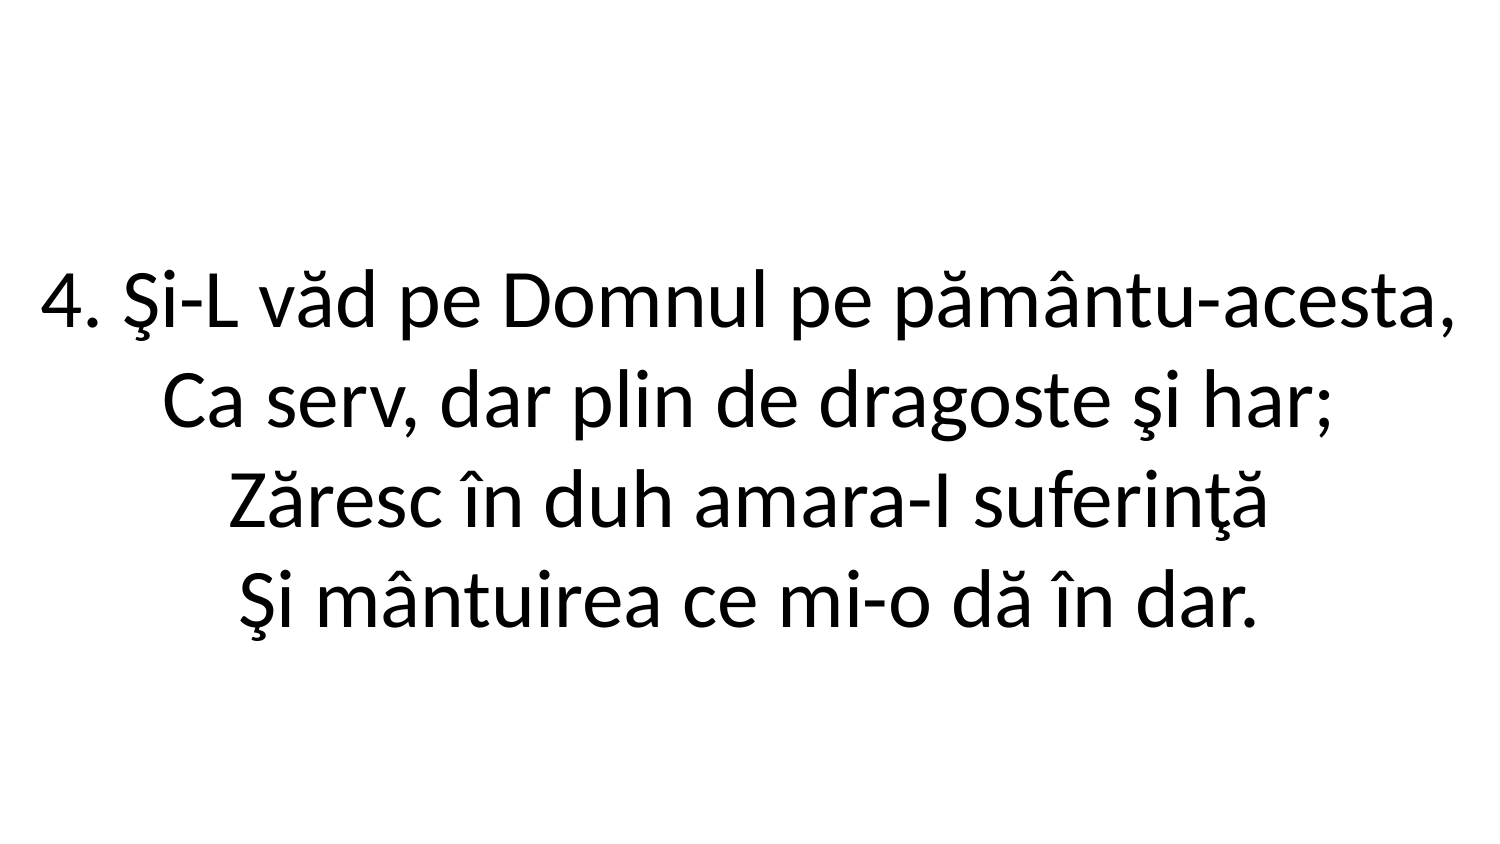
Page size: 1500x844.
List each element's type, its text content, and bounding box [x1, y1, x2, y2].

text_box 4. Şi-L văd pe Domnul pe pământu-acesta, Ca serv, dar plin de dragoste şi har; Zăresc în duh amara-I suferinţă Şi mântuirea ce mi-o dă în dar. [25, 192, 1475, 652]
